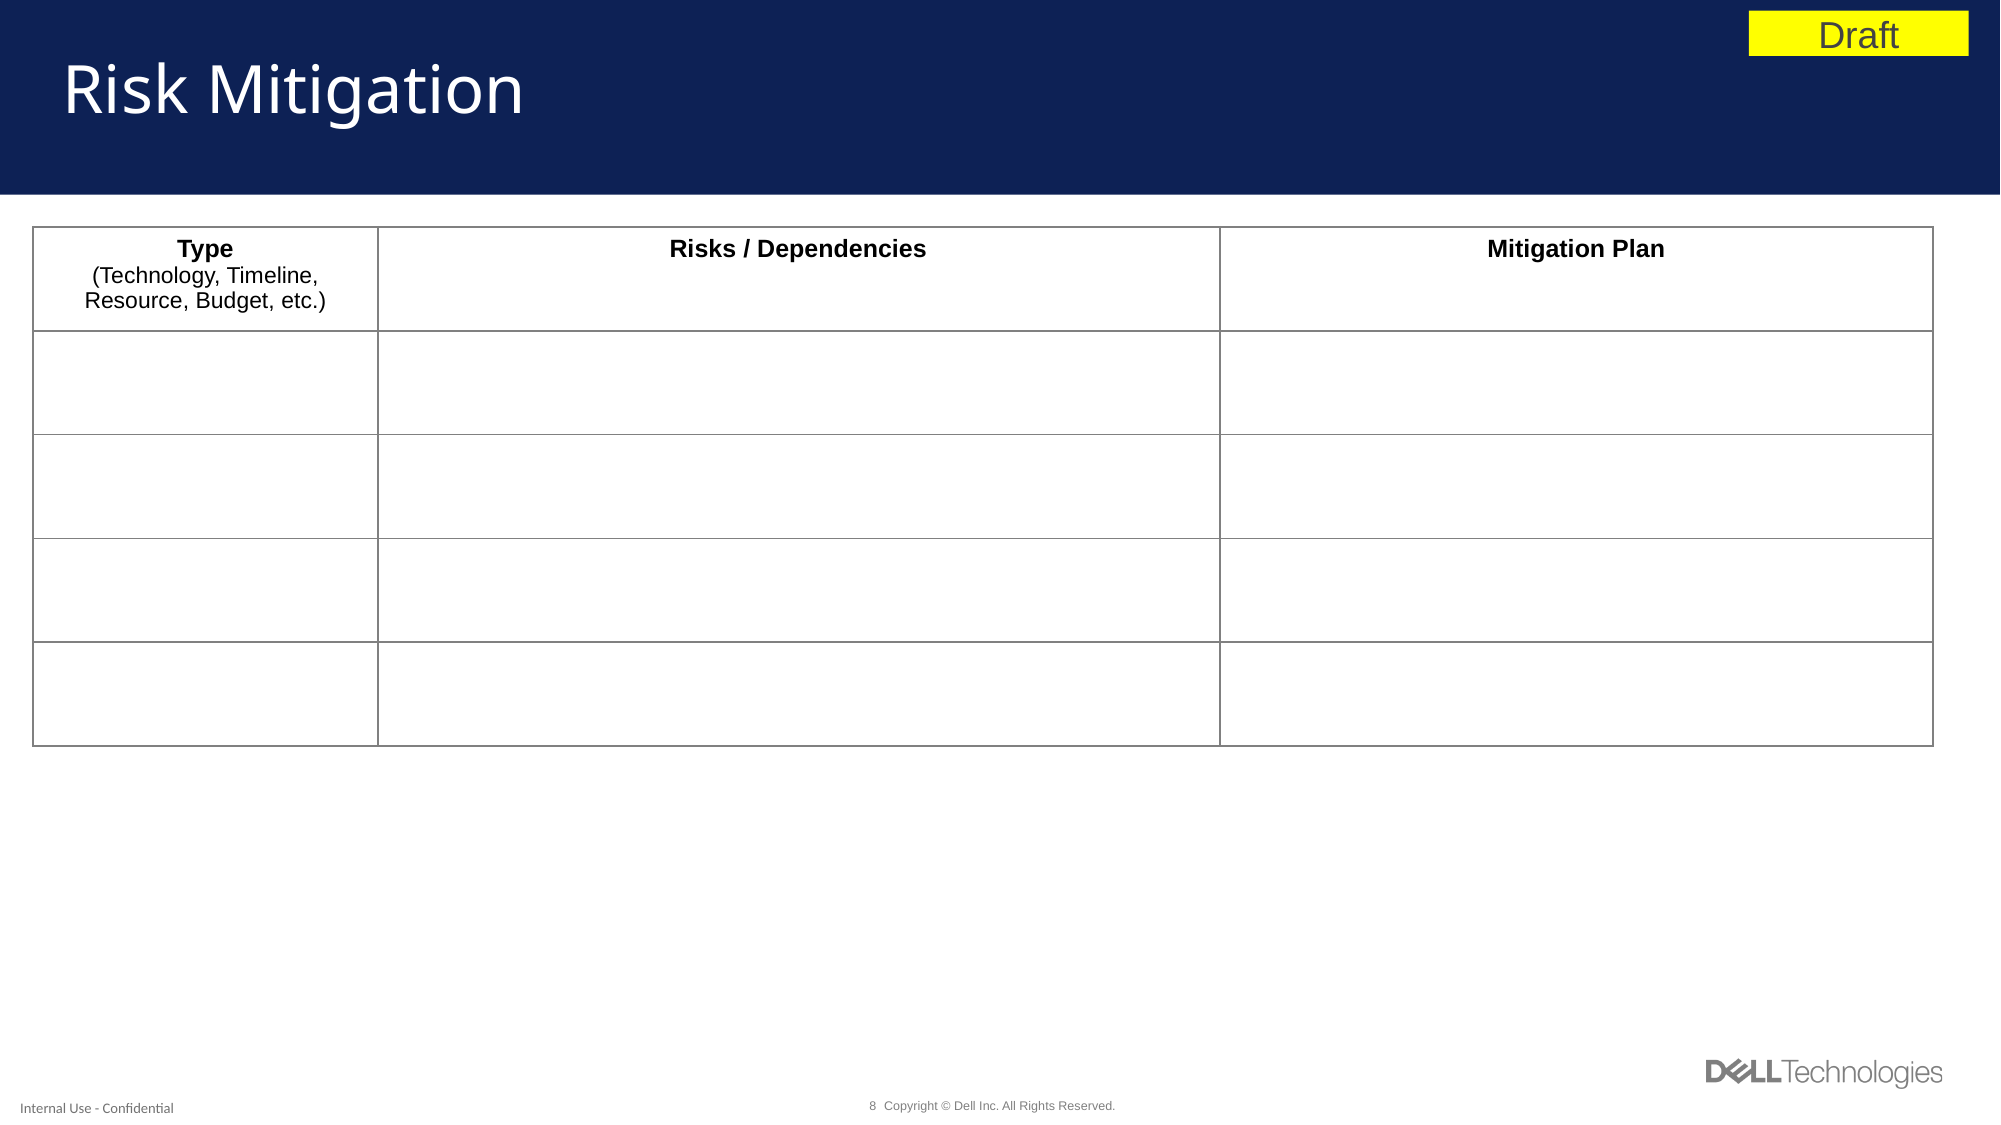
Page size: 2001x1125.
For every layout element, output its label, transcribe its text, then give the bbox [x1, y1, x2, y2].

table_cell [34, 643, 377, 745]
table_cell [1221, 539, 1932, 641]
table_header Mitigation Plan [1221, 228, 1932, 330]
table_cell [34, 539, 377, 641]
table_cell [379, 332, 1219, 434]
table_cell [1221, 332, 1932, 434]
table_cell [379, 643, 1219, 745]
table_cell [1221, 435, 1932, 538]
table_header Type (Technology, Timeline, Resource, Budget, etc.) [34, 228, 377, 330]
table_cell [379, 435, 1219, 538]
table_cell [379, 539, 1219, 641]
text_box Draft [1748, 10, 1969, 56]
table_cell [1221, 643, 1932, 745]
table_cell [34, 435, 377, 538]
title Risk Mitigation [62, 56, 1938, 129]
text_box [0, 0, 2000, 196]
table_cell [34, 332, 377, 434]
picture [1706, 1058, 1943, 1089]
table_header Risks / Dependencies [379, 228, 1219, 330]
